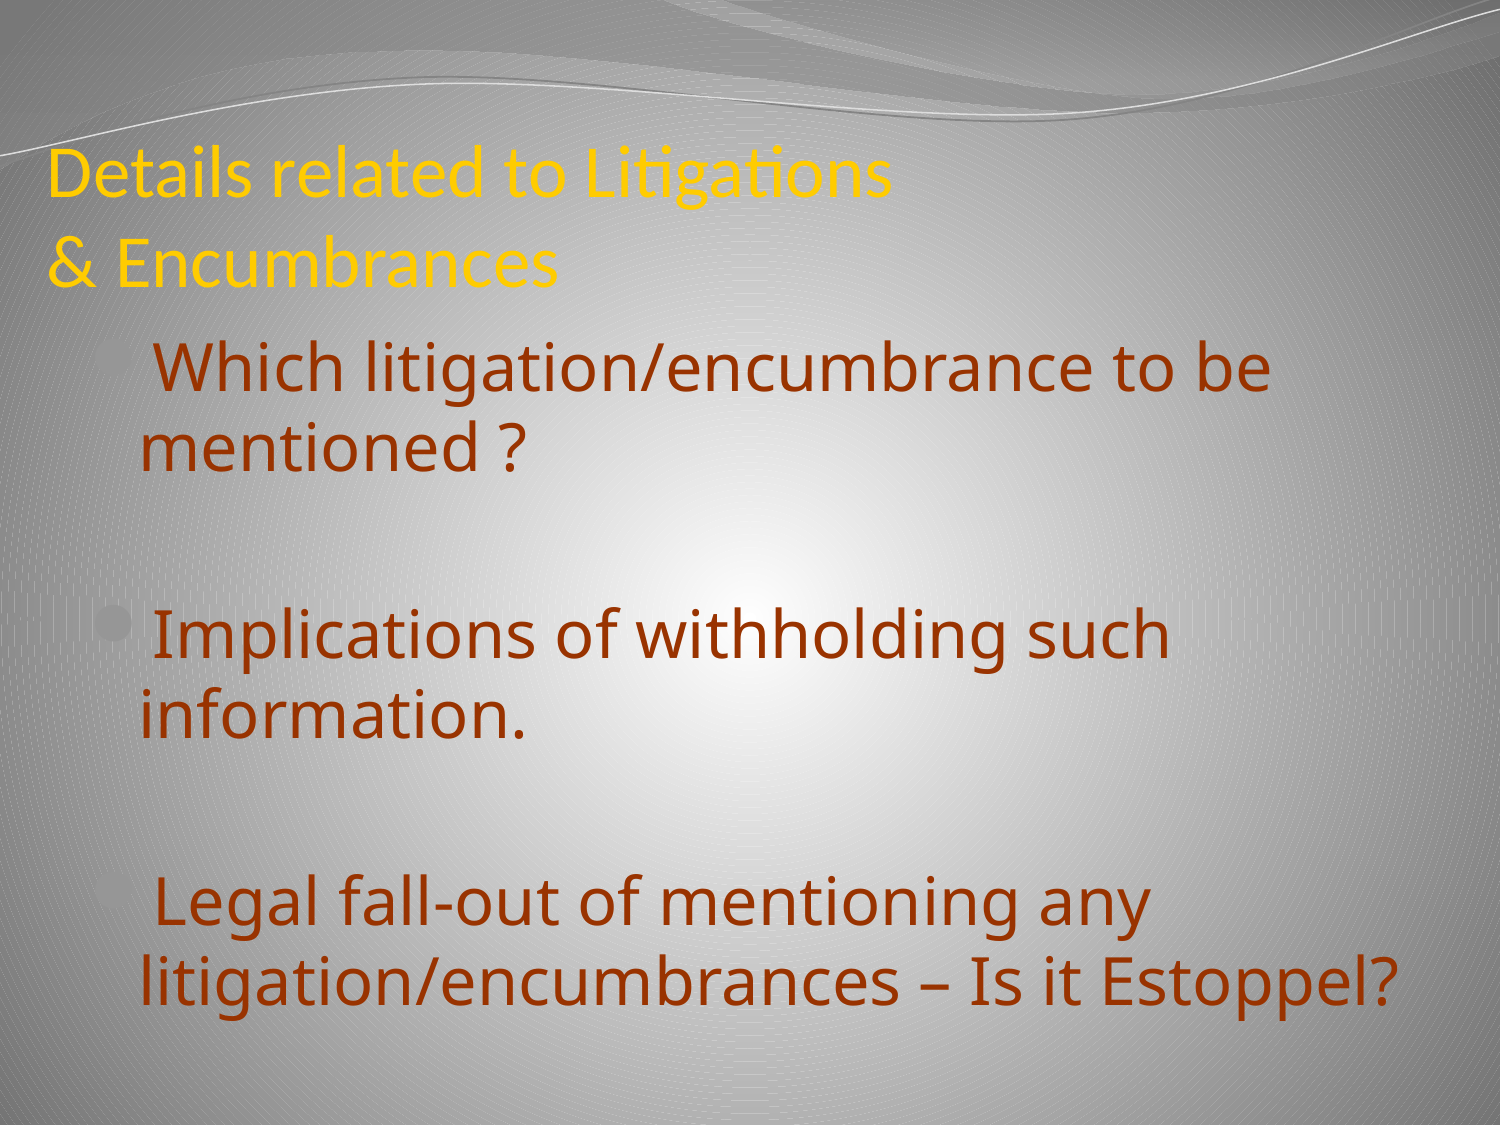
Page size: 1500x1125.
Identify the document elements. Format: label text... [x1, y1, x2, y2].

list Which litigation/encumbrance to be mentioned ? Implications of withholding such information. Legal fall-out of mentioning any litigation/encumbrances – Is it Estoppel? [75, 317, 1425, 1038]
title Details related to Litigations & Encumbrances [46, 115, 1454, 303]
